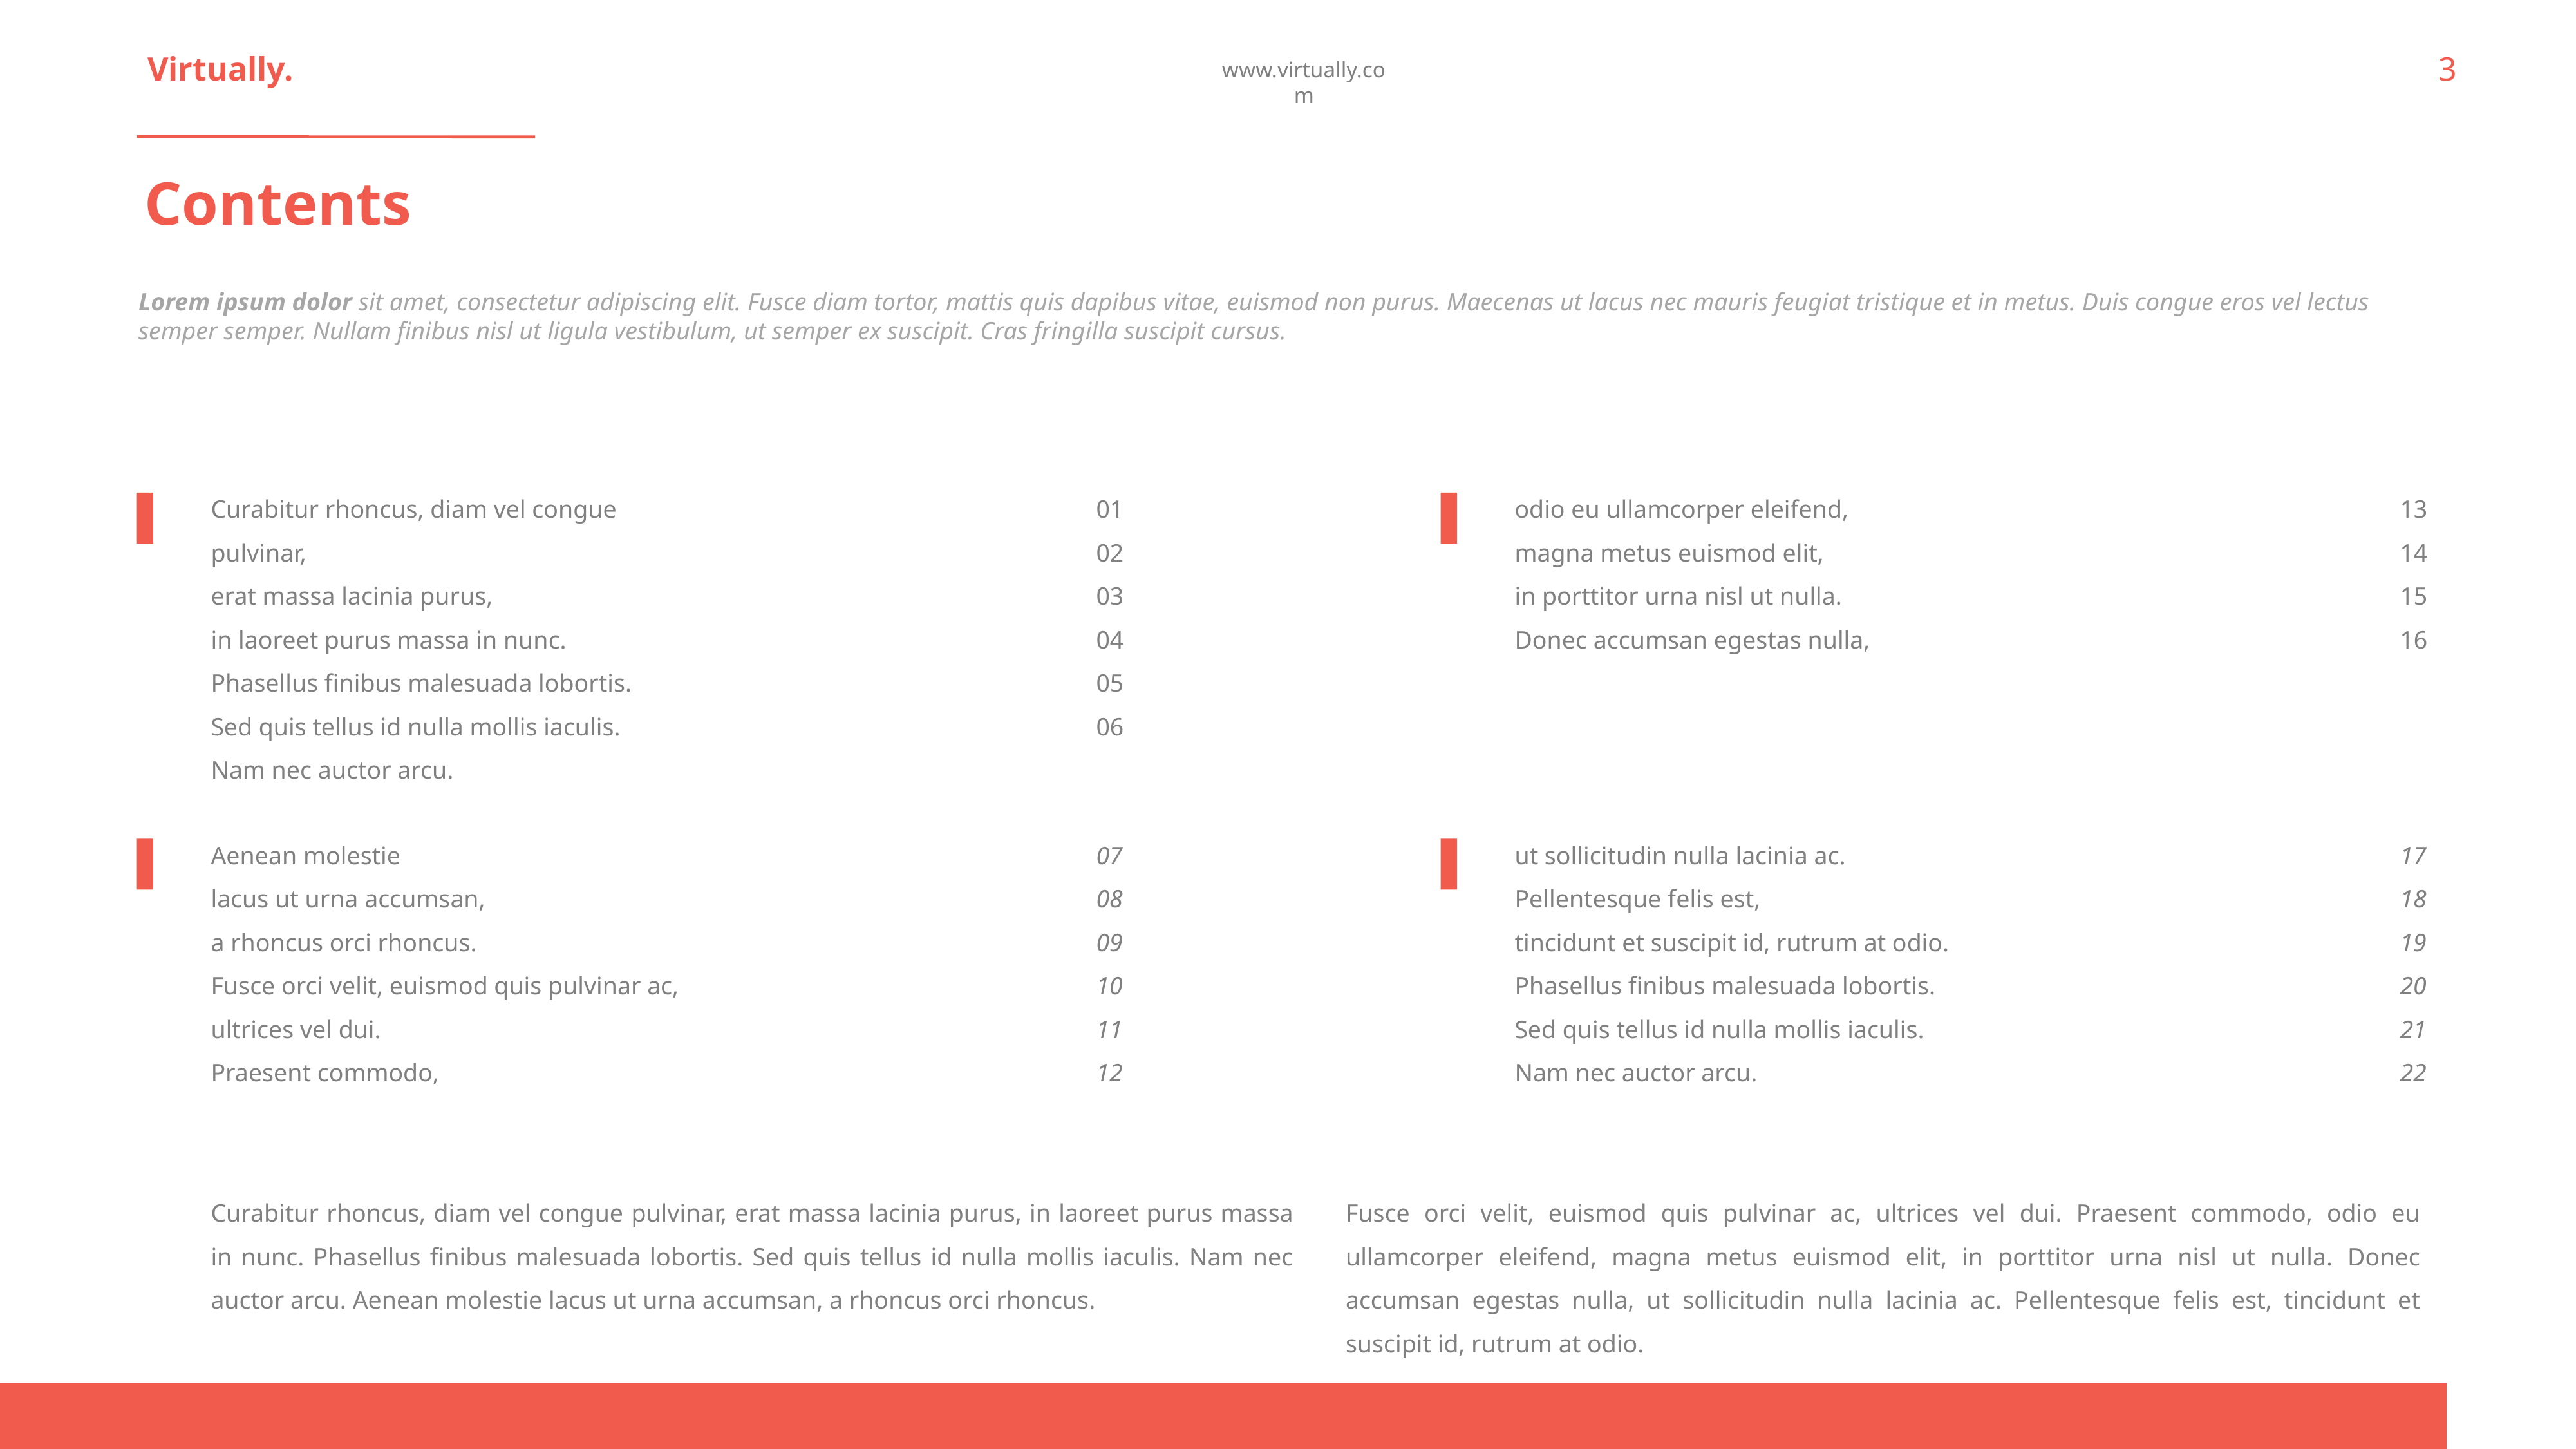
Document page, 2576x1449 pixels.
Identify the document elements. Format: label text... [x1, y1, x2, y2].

text_box Curabitur rhoncus, diam vel congue pulvinar, erat massa lacinia purus, in laoreet purus massa in nunc. Phasellus finibus malesuada lobortis. Sed quis tellus id nulla mollis iaculis. Nam nec auctor arcu. Aenean molestie lacus ut urna accumsan, a rhoncus orci rhoncus. [201, 1179, 1304, 1319]
text_box odio eu ullamcorper eleifend, magna metus euismod elit, in porttitor urna nisl ut nulla. Donec accumsan egestas nulla, [1505, 475, 2013, 659]
text_box Curabitur rhoncus, diam vel congue pulvinar, erat massa lacinia purus, in laoreet purus massa in nunc. Phasellus finibus malesuada lobortis. Sed quis tellus id nulla mollis iaculis. Nam nec auctor arcu. [201, 475, 709, 789]
text_box [136, 838, 153, 890]
text_box 3 [2438, 48, 2458, 87]
text_box 01 02 03 04 05 06 [1086, 475, 1151, 746]
text_box Contents [144, 166, 412, 237]
text_box 17 18 19 20 21 22 [2390, 820, 2455, 1092]
text_box Lorem ipsum dolor sit amet, consectetur adipiscing elit. Fusce diam tortor, mattis quis dapibus vitae, euismod non purus. Maecenas ut lacus nec mauris feugiat tristique et in metus. Duis congue eros vel lectus semper semper. Nullam finibus nisl ut ligula vestibulum, ut semper ex suscipit. Cras fringilla suscipit cursus. [129, 281, 2439, 350]
text_box Aenean molestie lacus ut urna accumsan, a rhoncus orci rhoncus. Fusce orci velit, euismod quis pulvinar ac, ultrices vel dui. Praesent commodo, [201, 820, 709, 1092]
text_box Virtually. [147, 48, 294, 87]
text_box www.virtually.com [1203, 51, 1405, 113]
text_box [0, 1383, 2447, 1449]
text_box Fusce orci velit, euismod quis pulvinar ac, ultrices vel dui. Praesent commodo, odio eu ullamcorper eleifend, magna metus euismod elit, in porttitor urna nisl ut nulla. Donec accumsan egestas nulla, ut sollicitudin nulla lacinia ac. Pellentesque felis est, tincidunt et suscipit id, rutrum at odio. [1336, 1179, 2431, 1363]
text_box 13 14 15 16 [2390, 475, 2455, 659]
text_box [136, 492, 153, 544]
text_box 07 08 09 10 11 12 [1086, 820, 1151, 1092]
text_box ut sollicitudin nulla lacinia ac. Pellentesque felis est, tincidunt et suscipit id, rutrum at odio. Phasellus finibus malesuada lobortis. Sed quis tellus id nulla mollis iaculis. Nam nec auctor arcu. [1505, 821, 2013, 1135]
text_box [1440, 838, 1457, 890]
text_box [1440, 492, 1457, 544]
